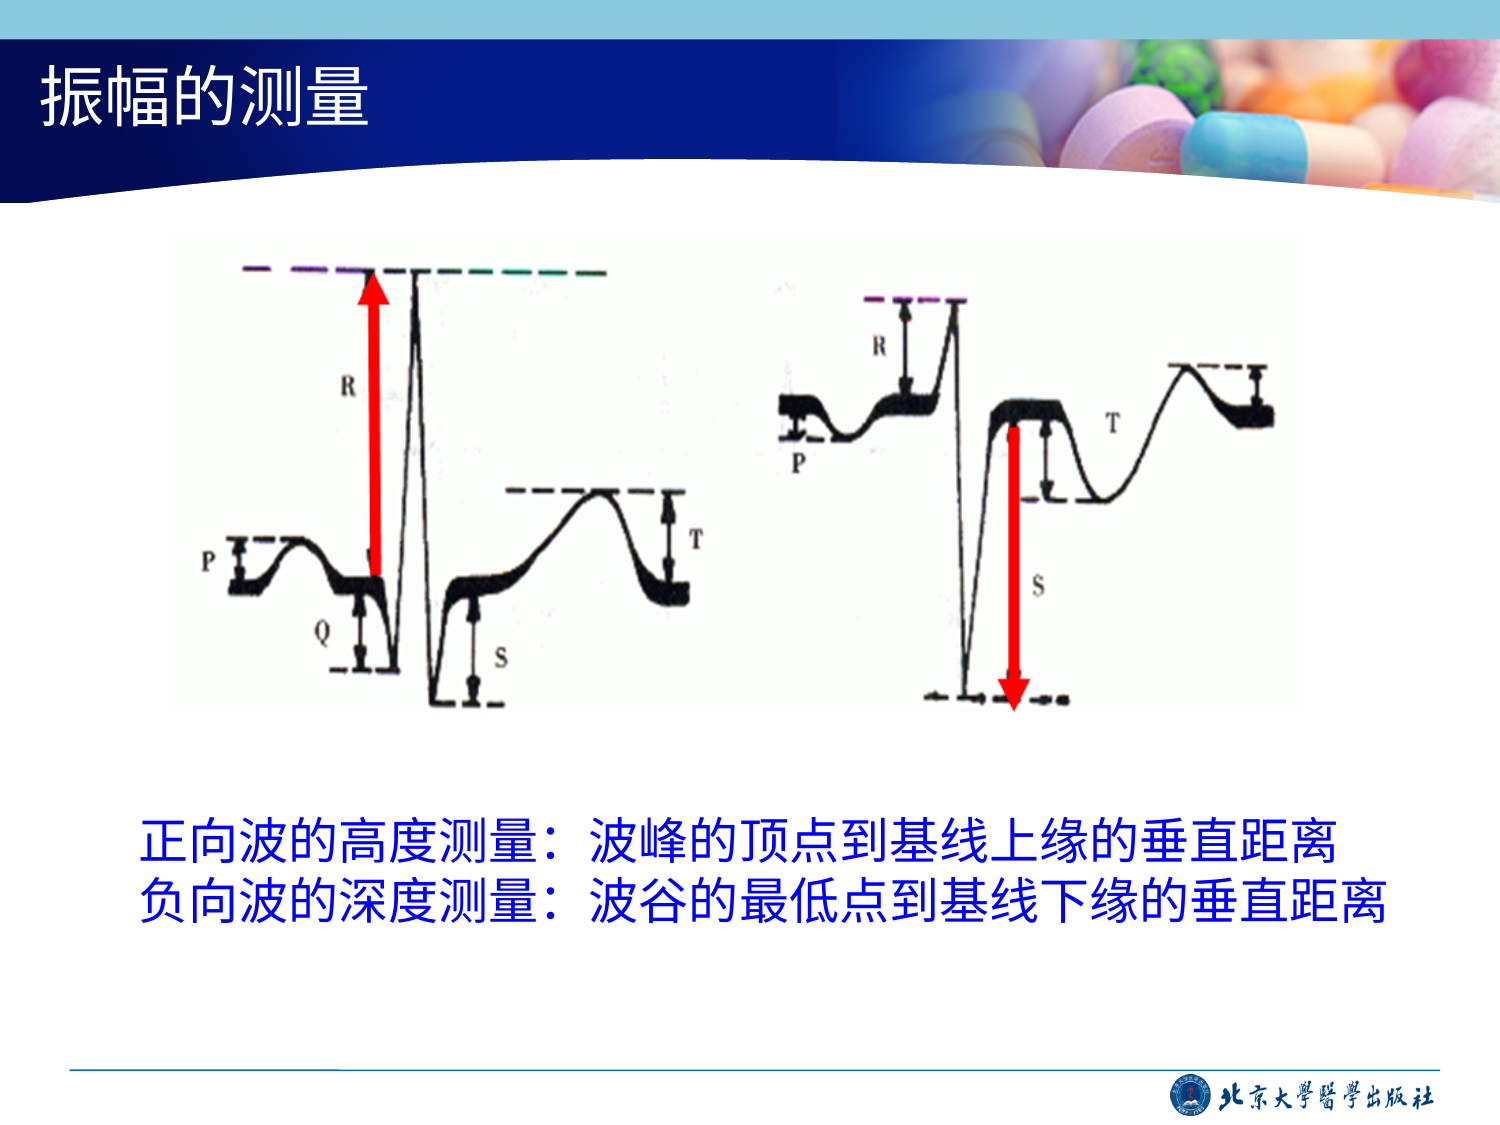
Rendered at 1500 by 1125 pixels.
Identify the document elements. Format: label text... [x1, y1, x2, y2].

text_box 振幅的测量 [23, 46, 1349, 140]
picture [0, 40, 1500, 203]
picture [1170, 1074, 1436, 1118]
picture [168, 231, 1304, 719]
text_box 正向波的高度测量：波峰的顶点到基线上缘的垂直距离 负向波的深度测量：波谷的最低点到基线下缘的垂直距离 [122, 749, 1437, 990]
